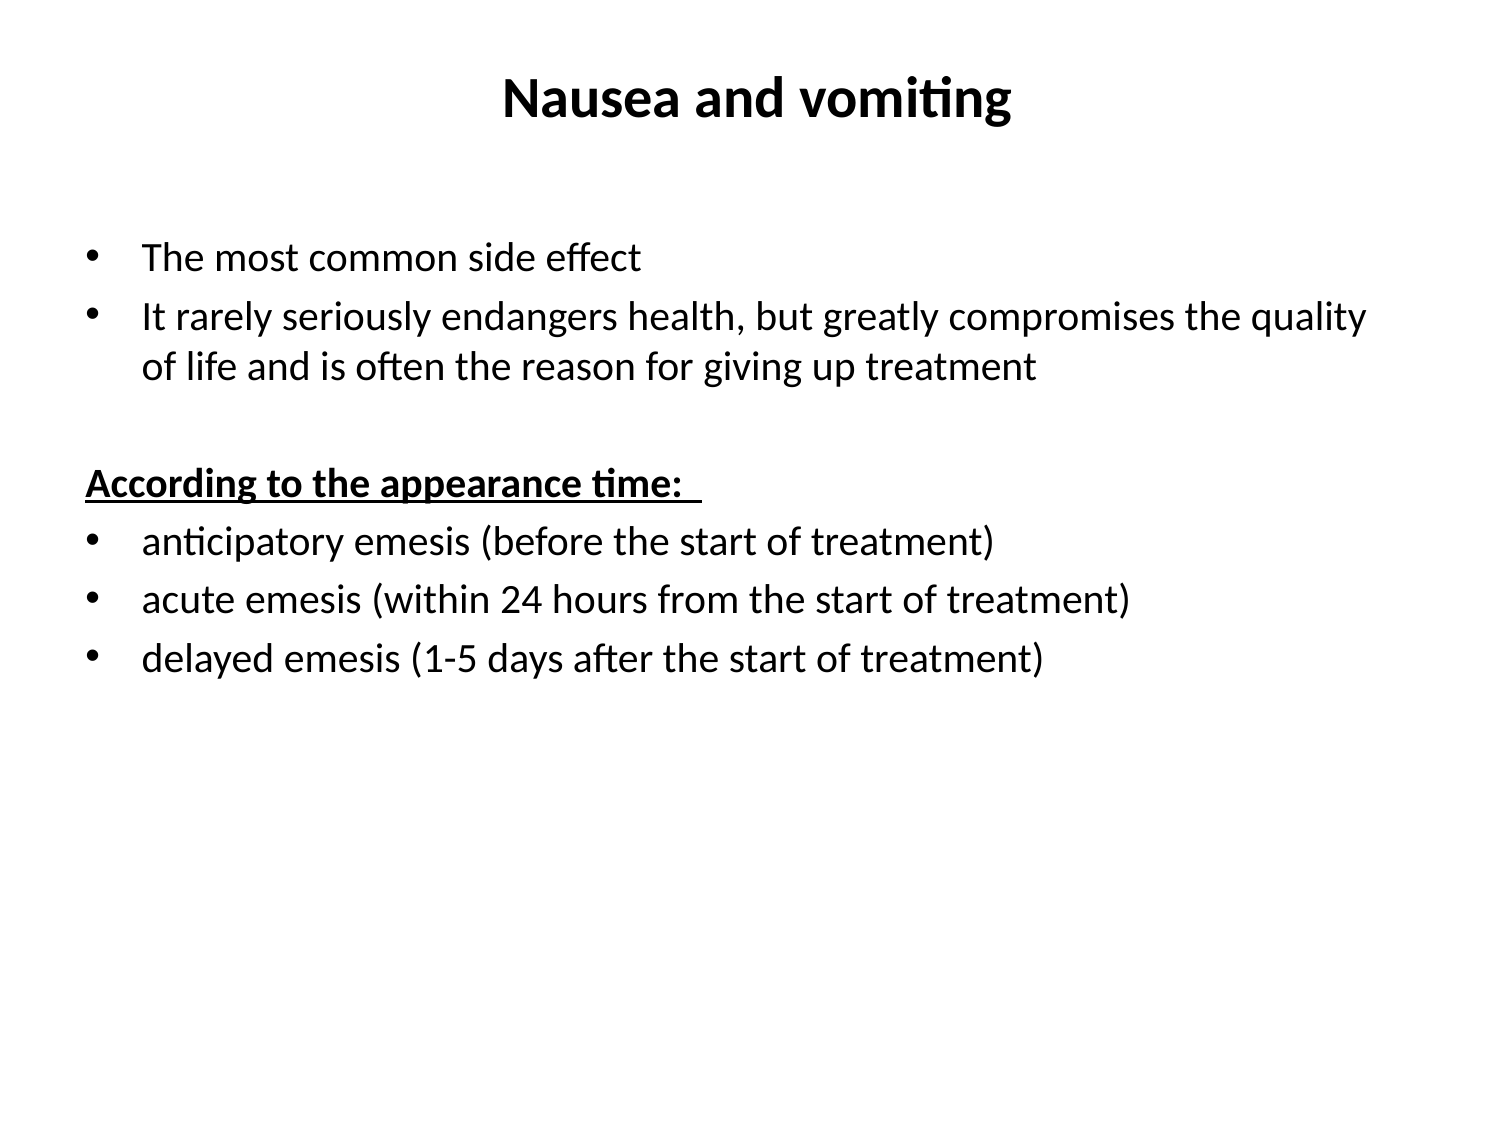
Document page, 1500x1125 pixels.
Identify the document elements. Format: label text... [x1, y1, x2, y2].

title Nausea and vomiting [82, 0, 1432, 188]
list The most common side effect It rarely seriously endangers health, but greatly compromises the quality of life and is often the reason for giving up treatment According to the appearance time: anticipatory emesis (before the start of treatment) acute emesis (within 24 hours from the start of treatment) delayed emesis (1-5 days after the start of treatment) [70, 222, 1421, 966]
